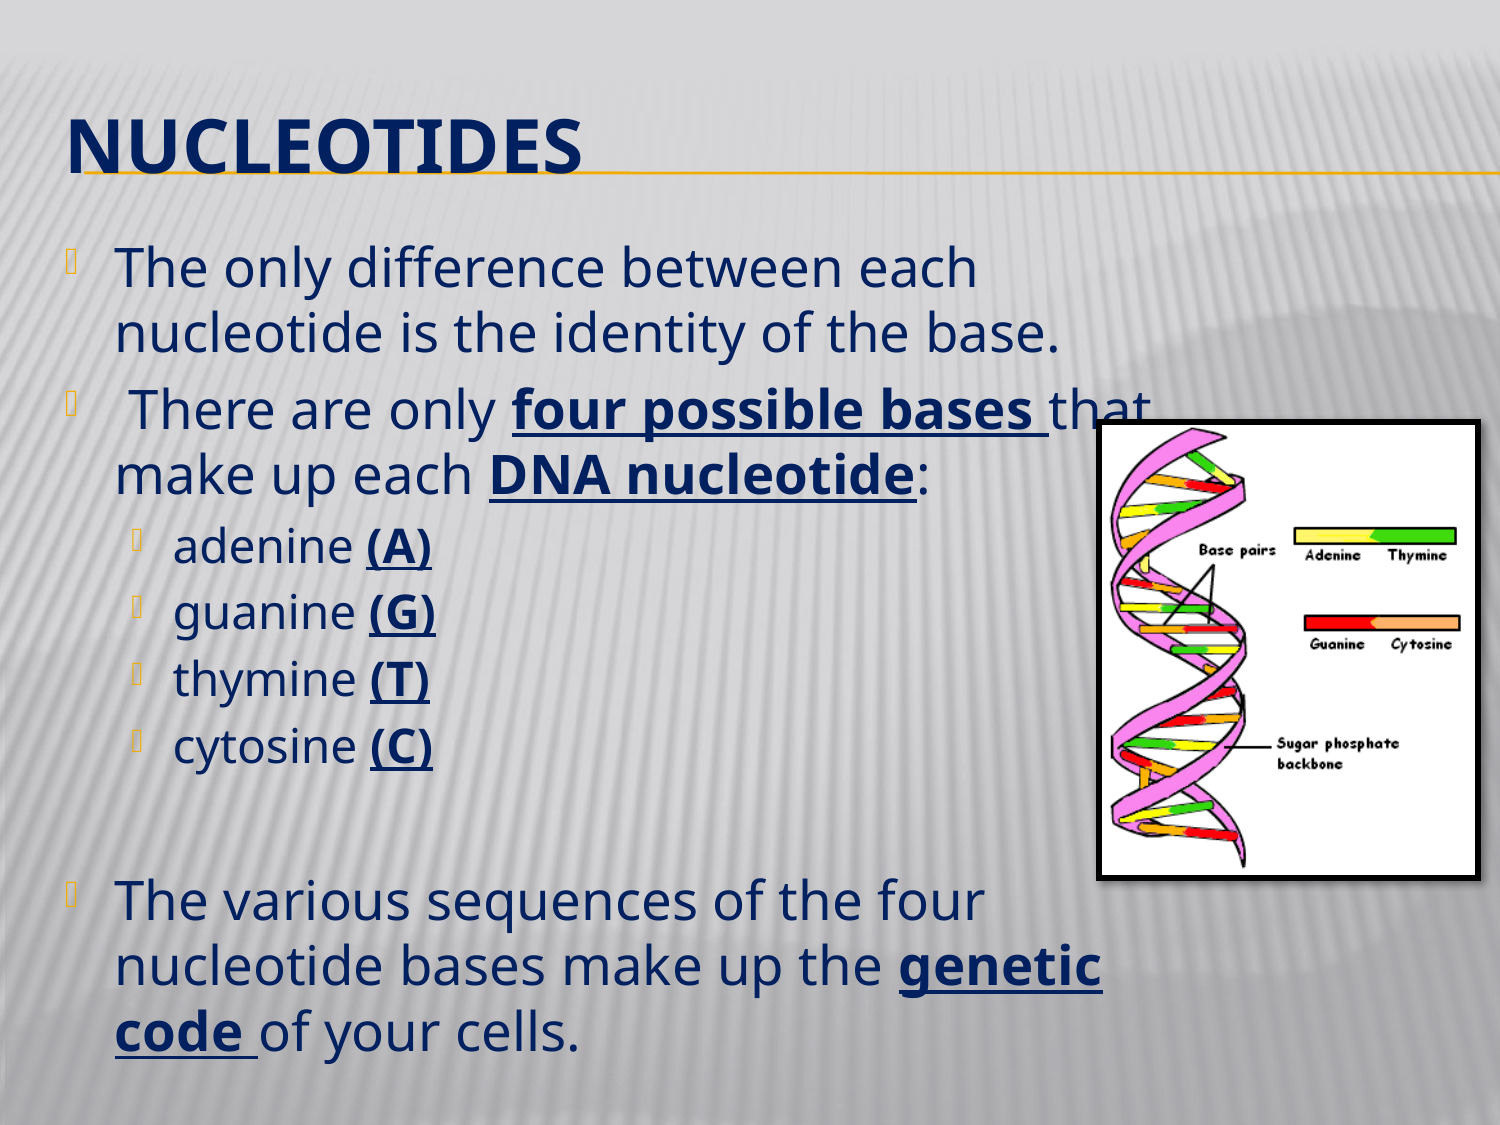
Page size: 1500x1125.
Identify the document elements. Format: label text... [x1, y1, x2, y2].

picture [1101, 424, 1476, 876]
title Nucleotides [50, 75, 1475, 213]
list The only difference between each nucleotide is the identity of the base. There are only four possible bases that make up each DNA nucleotide: adenine (A) guanine (G) thymine (T) cytosine (C) The various sequences of the four nucleotide bases make up the genetic code of your cells. [50, 224, 1200, 1075]
